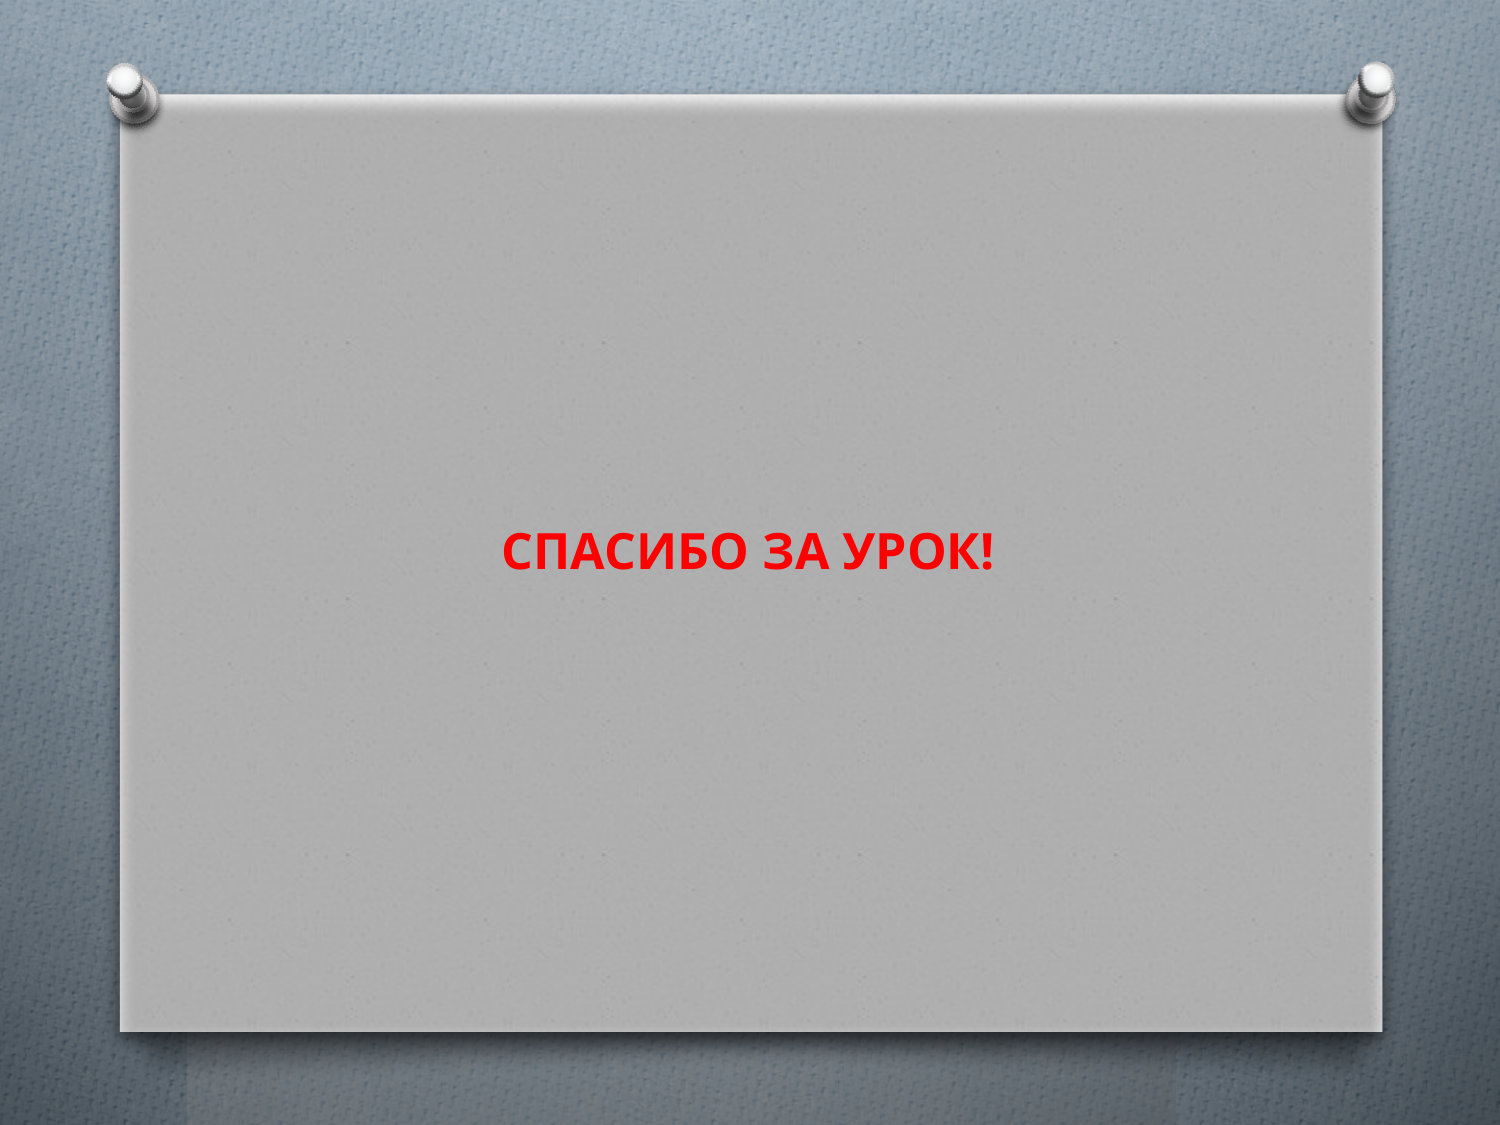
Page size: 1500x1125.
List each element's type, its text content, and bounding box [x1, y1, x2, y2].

list СПАСИБО ЗА УРОК! [240, 231, 1257, 939]
picture [1317, 35, 1439, 156]
picture [75, 29, 198, 153]
